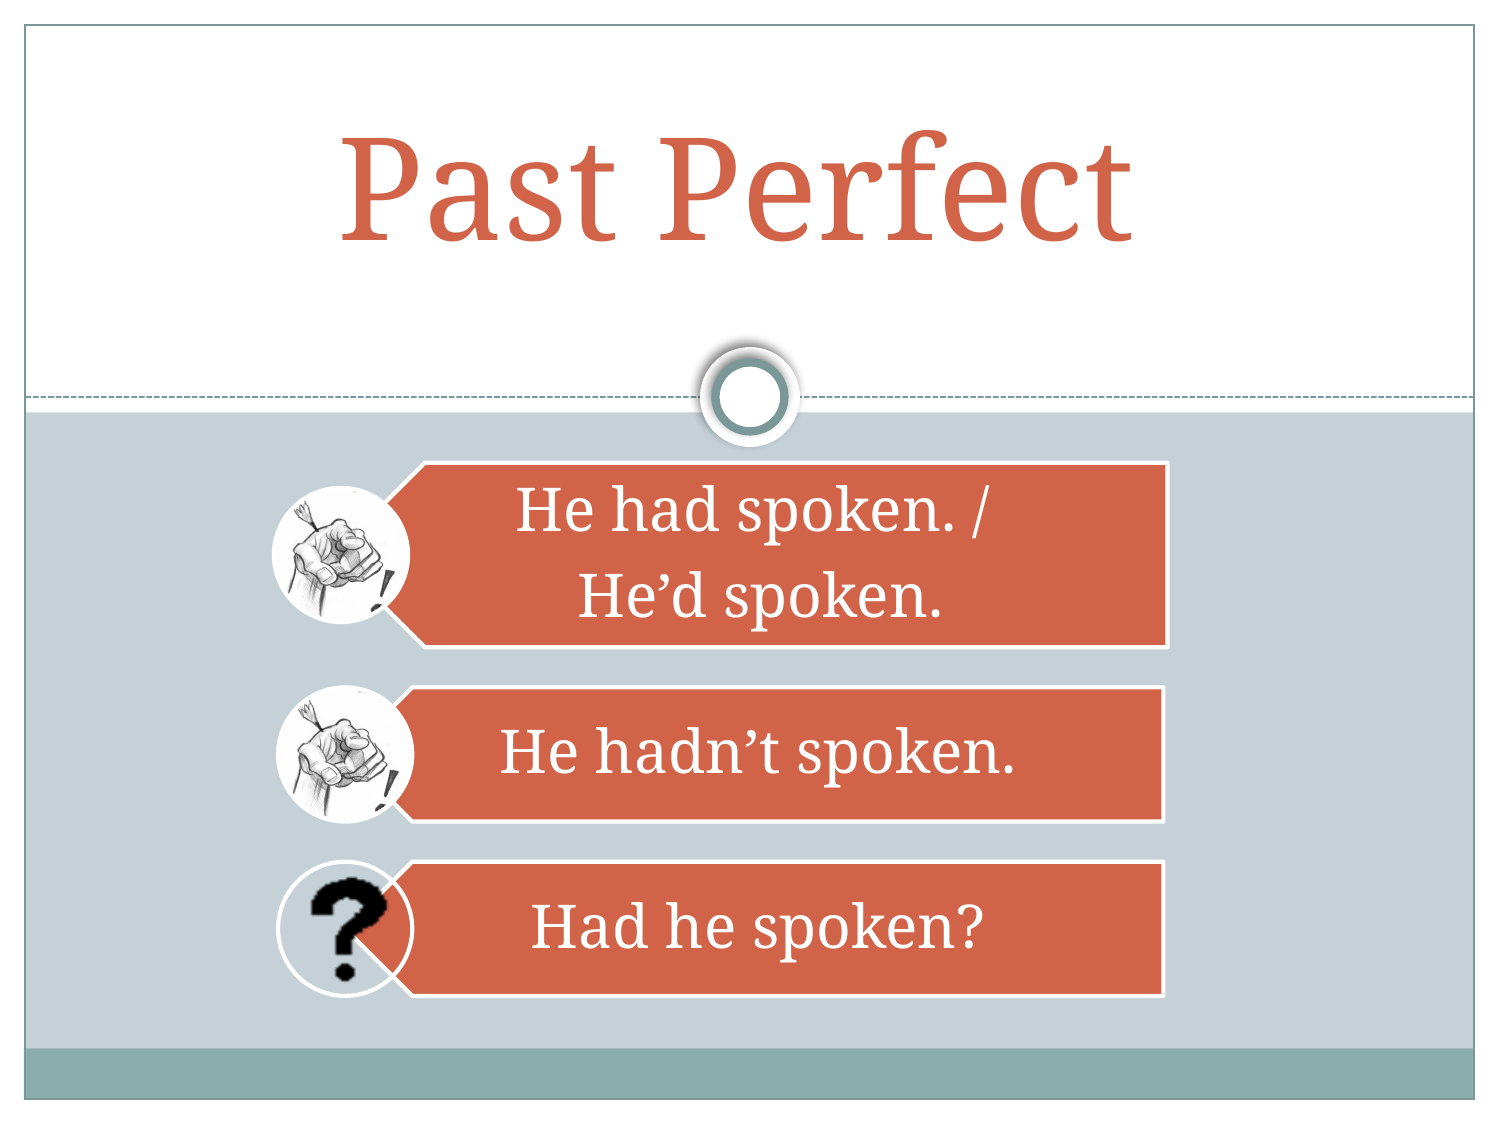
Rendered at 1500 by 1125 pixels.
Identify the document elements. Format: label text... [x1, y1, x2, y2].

title Past Perfect [117, 87, 1393, 375]
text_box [105, 462, 1337, 997]
